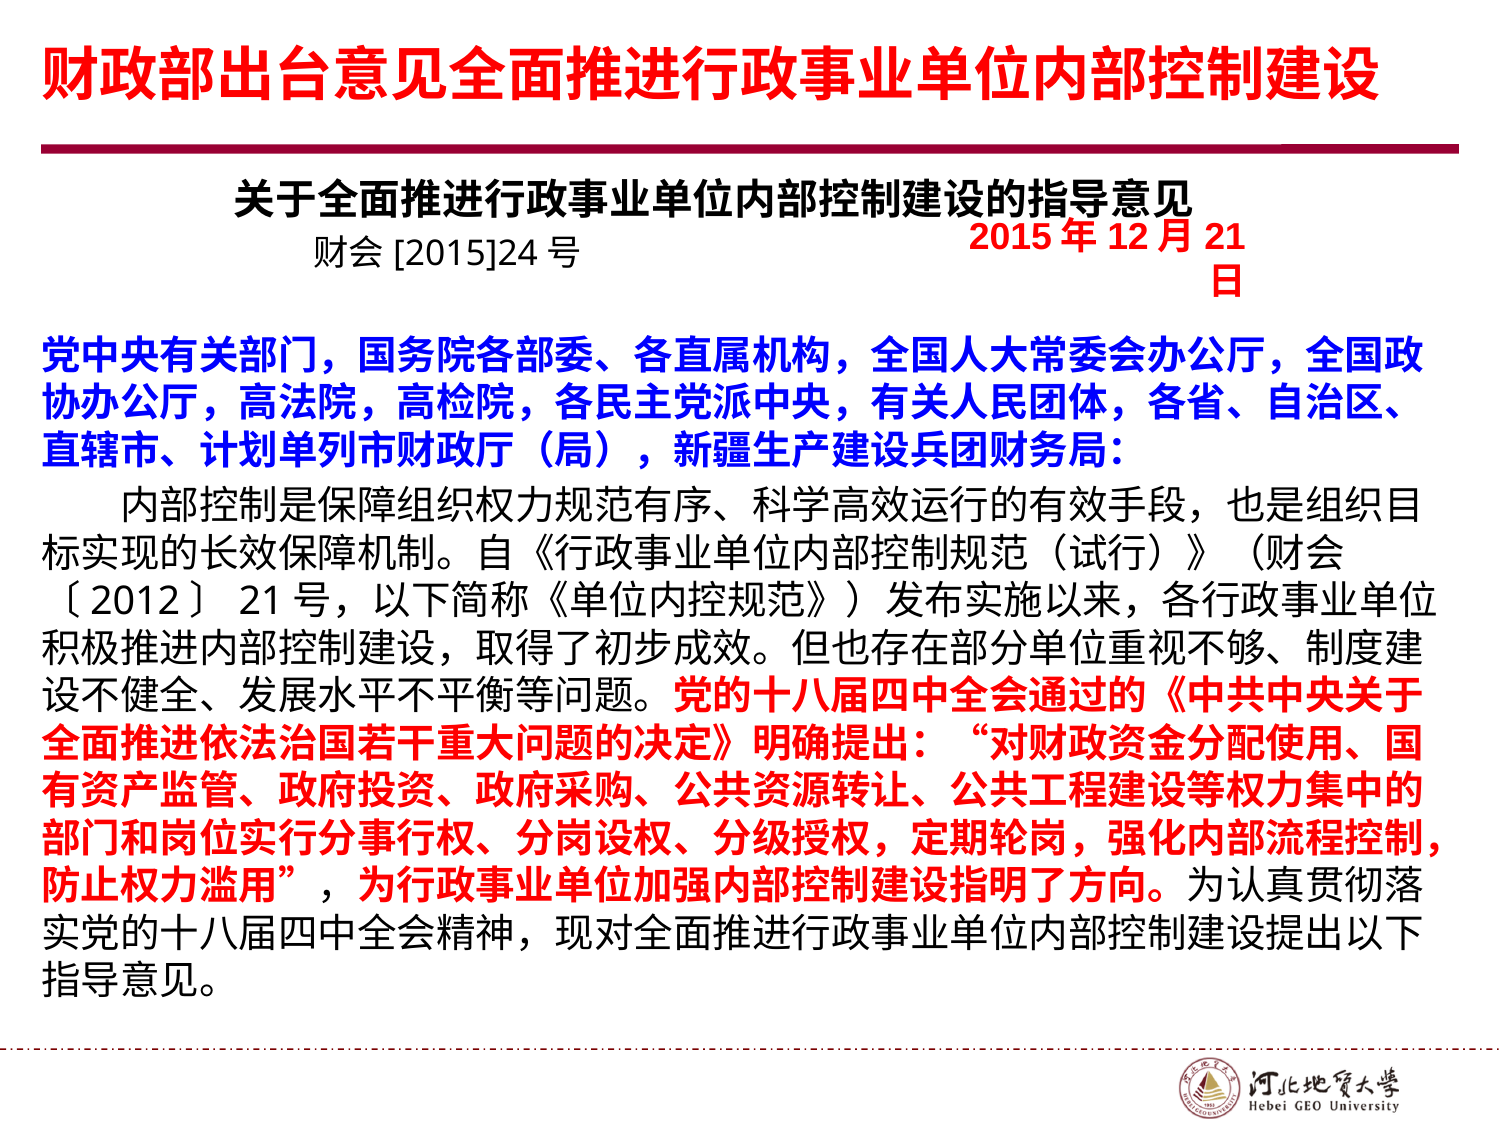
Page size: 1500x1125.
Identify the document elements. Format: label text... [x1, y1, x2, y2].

text_box 2015年12月21日 [950, 204, 1270, 310]
list 关于全面推进行政事业单位内部控制建设的指导意见 财会[2015]24号 党中央有关部门，国务院各部委、各直属机构，全国人大常委会办公厅，全国政协办公厅，高法院，高检院，各民主党派中央，有关人民团体，各省、自治区、直辖市、计划单列市财政厅（局），新疆生产建设兵团财务局： 内部控制是保障组织权力规范有序、科学高效运行的有效手段，也是组织目标实现的长效保障机制。自《行政事业单位内部控制规范（试行）》（财会〔2012〕21号，以下简称《单位内控规范》）发布实施以来，各行政事业单位积极推进内部控制建设，取得了初步成效。但也存在部分单位重视不够、制度建设不健全、发展水平不平衡等问题。党的十八届四中全会通过的《中共中央关于全面推进依法治国若干重大问题的决定》明确提出：“对财政资金分配使用、国有资产监管、政府投资、政府采购、公共资源转让、公共工程建设等权力集中的部门和岗位实行分事行权、分岗设权、分级授权，定期轮岗，强化内部流程控制，防止权力滥用”，为行政事业单位加强内部控制建设指明了方向。为认真贯彻落实党的十八届四中全会精神，现对全面推进行政事业单位内部控制建设提出以下指导意见。 [40, 172, 1460, 1036]
title 财政部出台意见全面推进行政事业单位内部控制建设 [40, 18, 1460, 126]
picture [1159, 1049, 1420, 1125]
